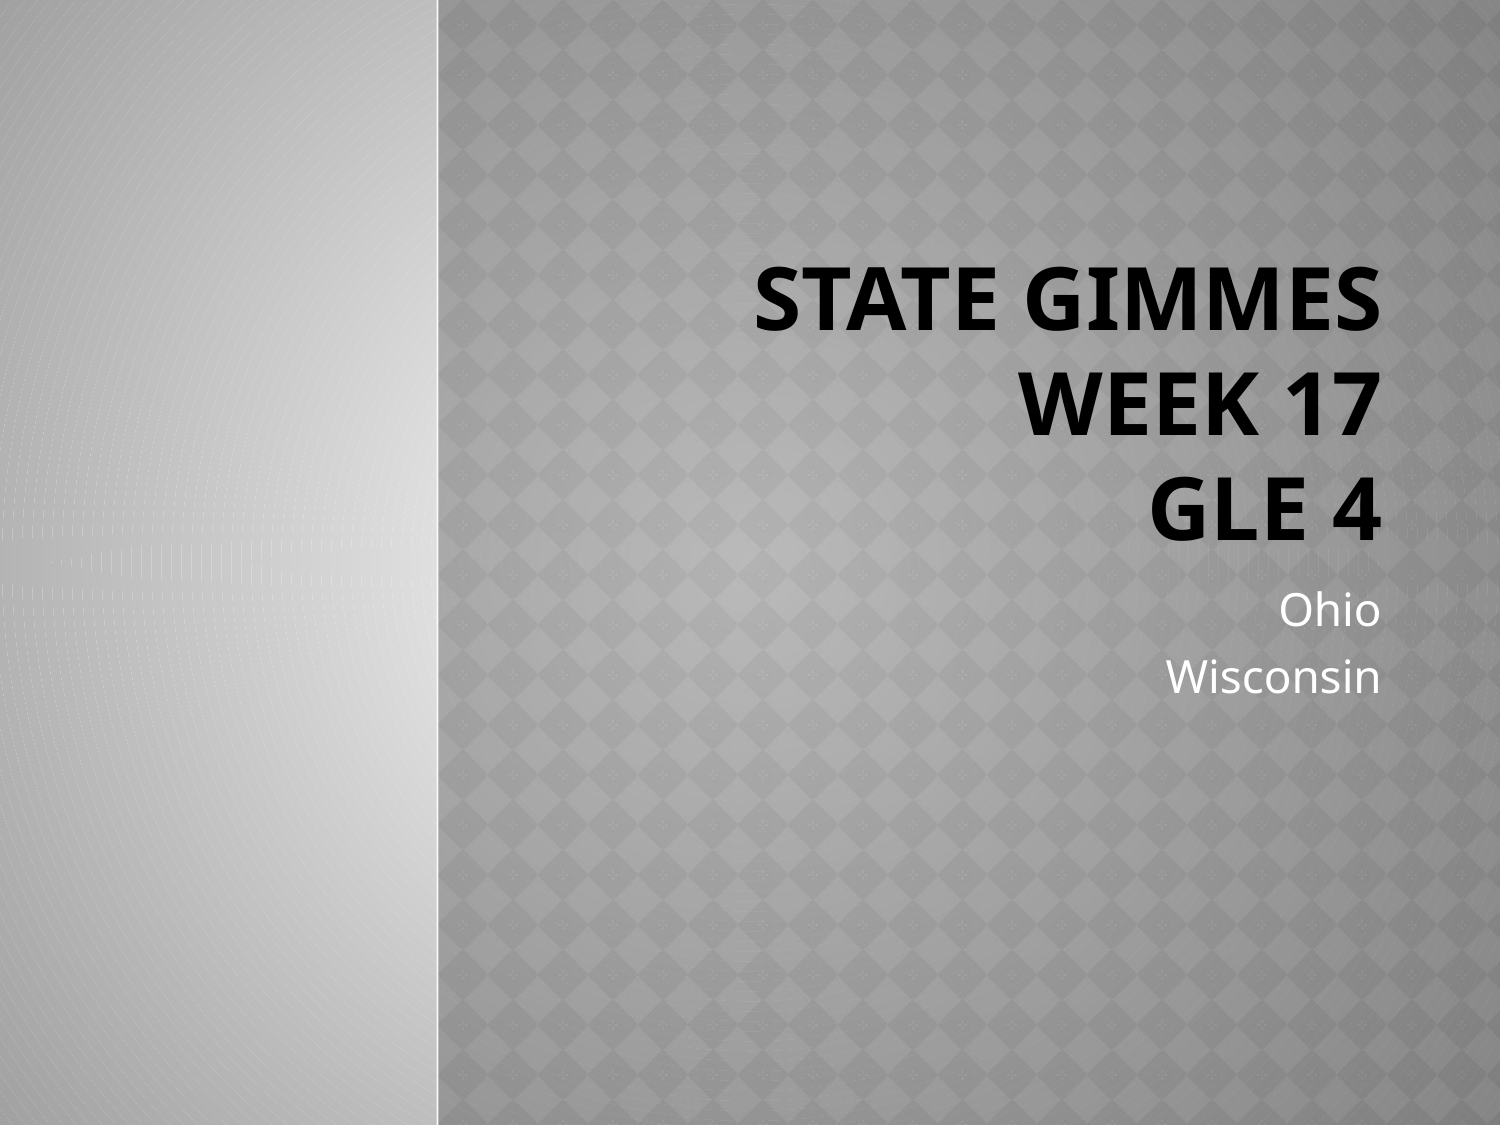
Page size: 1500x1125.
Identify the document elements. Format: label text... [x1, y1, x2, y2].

subtitle Ohio Wisconsin [550, 580, 1390, 762]
title State Gimmes Week 17 GLE 4 [552, 87, 1390, 558]
